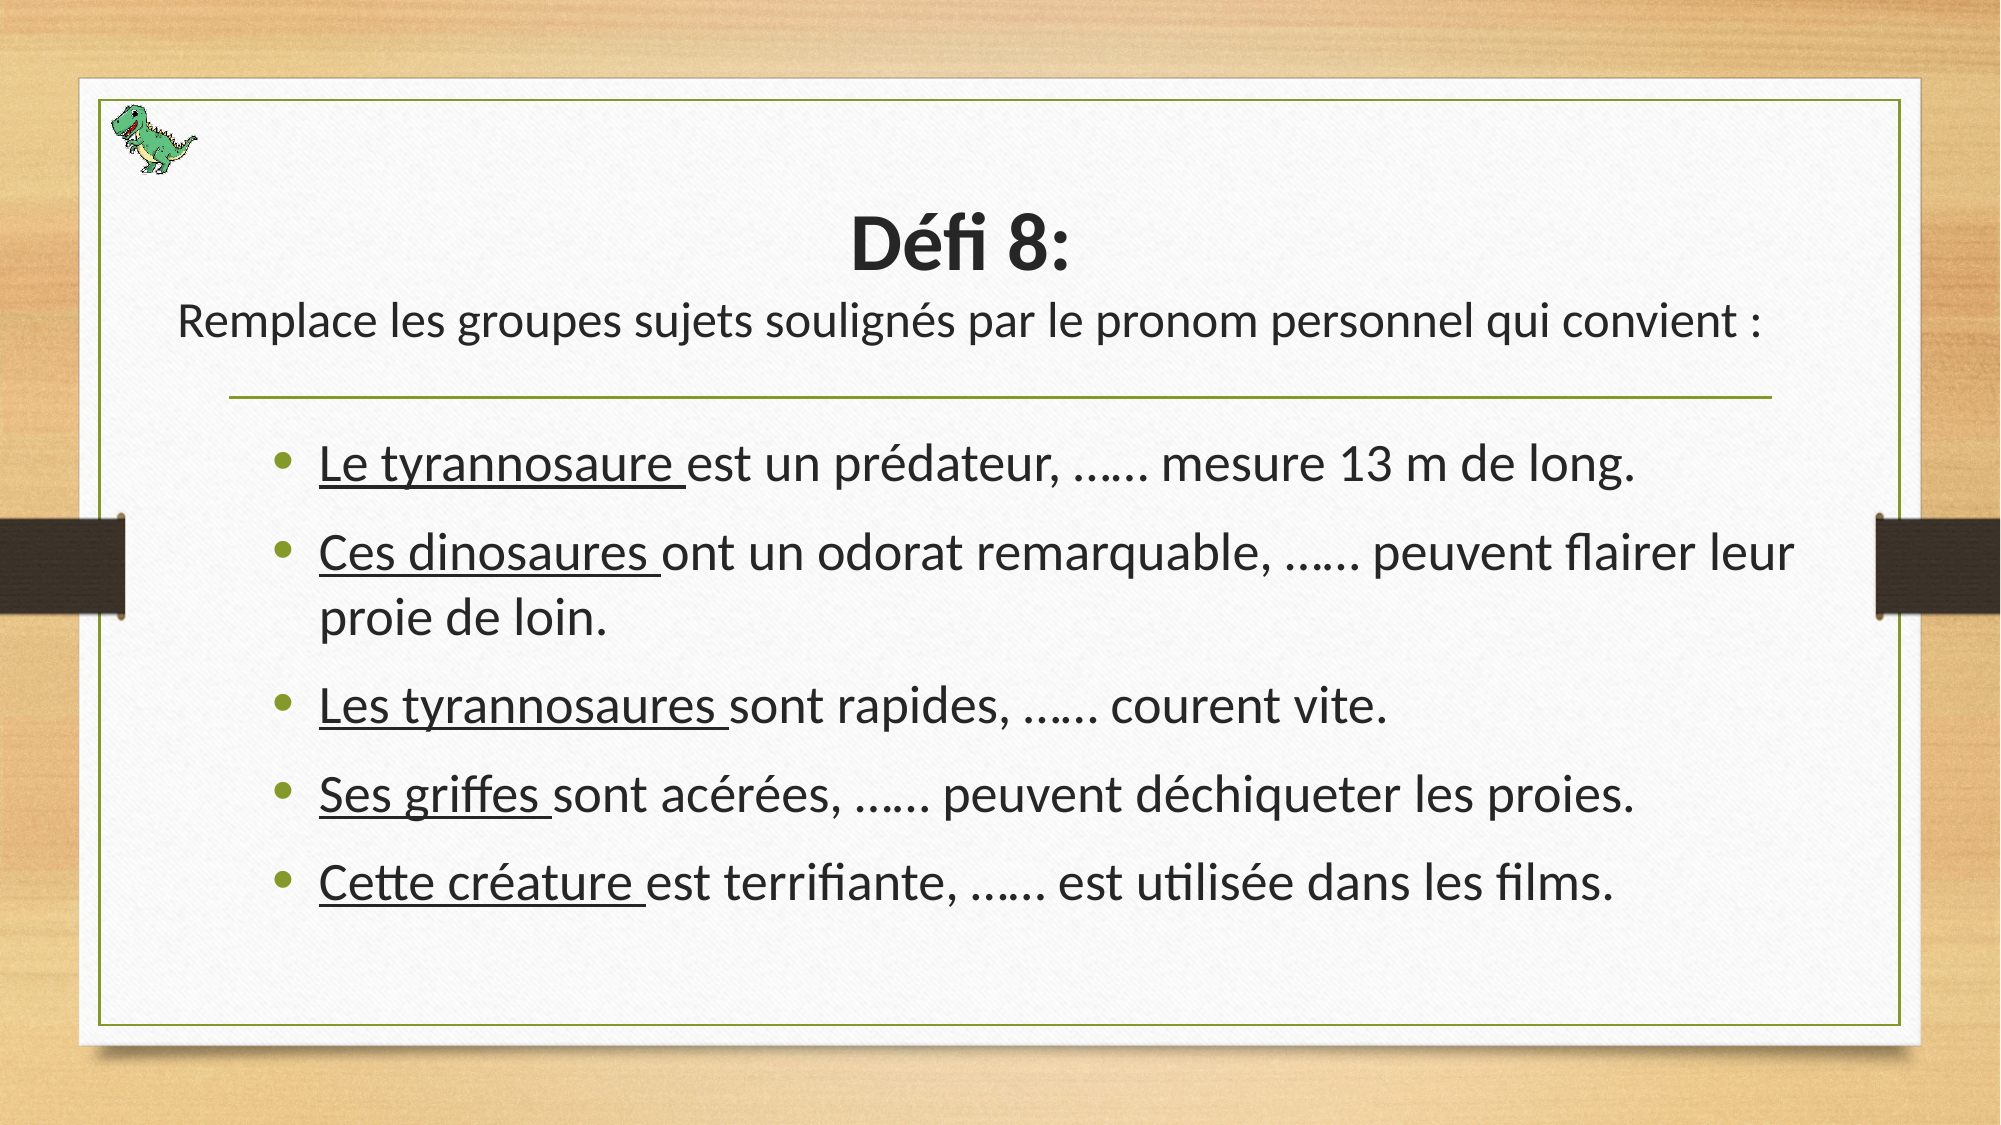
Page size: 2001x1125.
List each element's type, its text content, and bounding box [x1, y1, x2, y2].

text_box Le tyrannosaure est un prédateur, …… mesure 13 m de long. Ces dinosaures ont un odorat remarquable, …… peuvent flairer leur proie de loin. Les tyrannosaures sont rapides, …… courent vite. Ses griffes sont acérées, …… peuvent déchiqueter les proies. Cette créature est terrifiante, …… est utilisée dans les films. [182, 419, 1816, 992]
picture [0, 0, 2001, 1125]
title Défi 8: Remplace les groupes sujets soulignés par le pronom personnel qui convient : [154, 161, 1788, 375]
